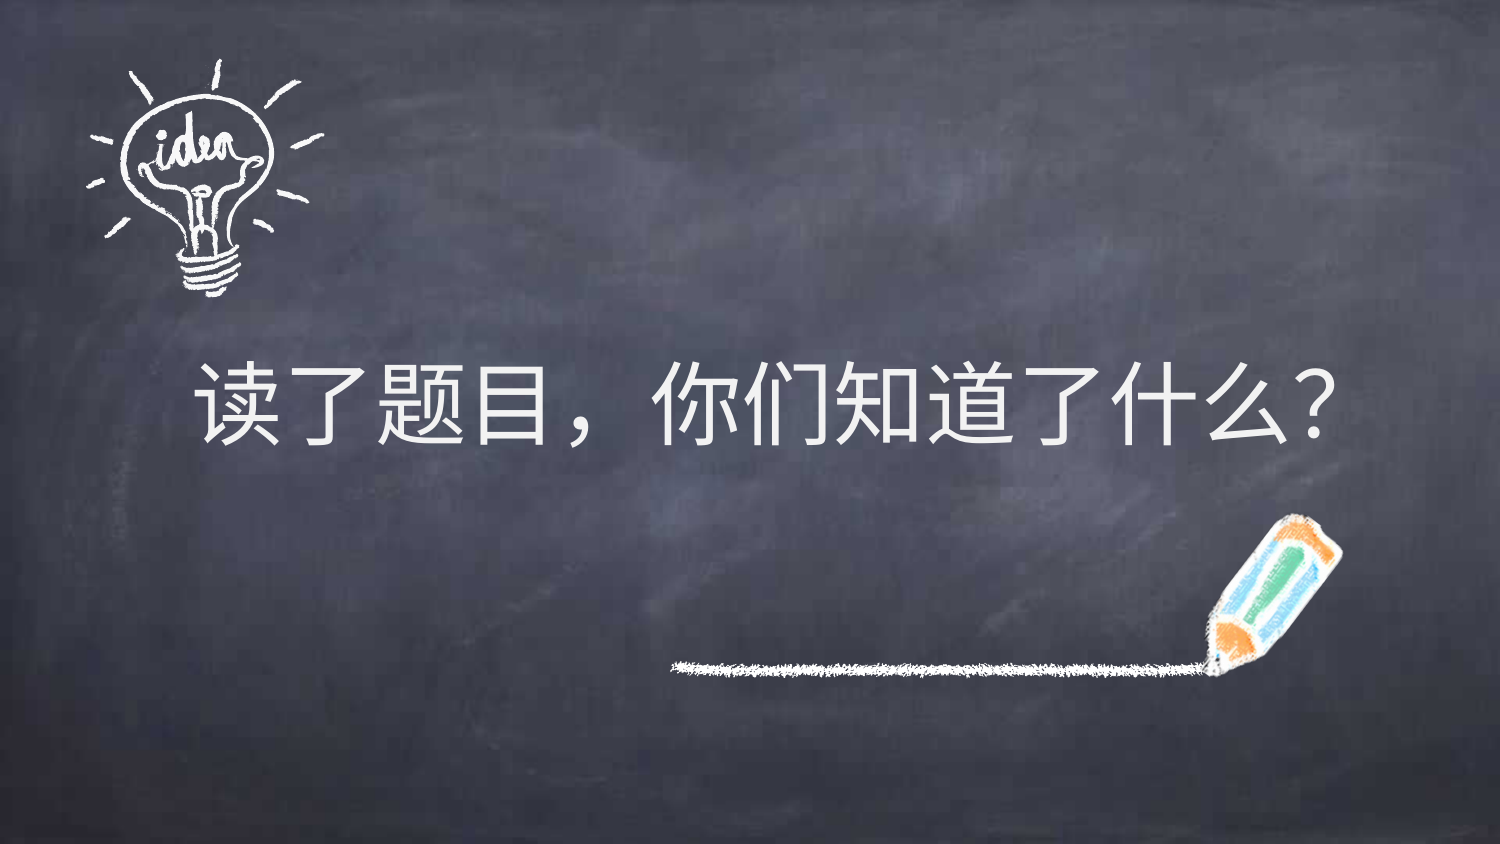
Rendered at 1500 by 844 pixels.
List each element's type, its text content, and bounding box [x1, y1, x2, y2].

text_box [85, 58, 325, 298]
text_box 读了题目，你们知道了什么？ [177, 339, 1430, 464]
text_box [670, 660, 1220, 679]
picture [0, 0, 1500, 844]
